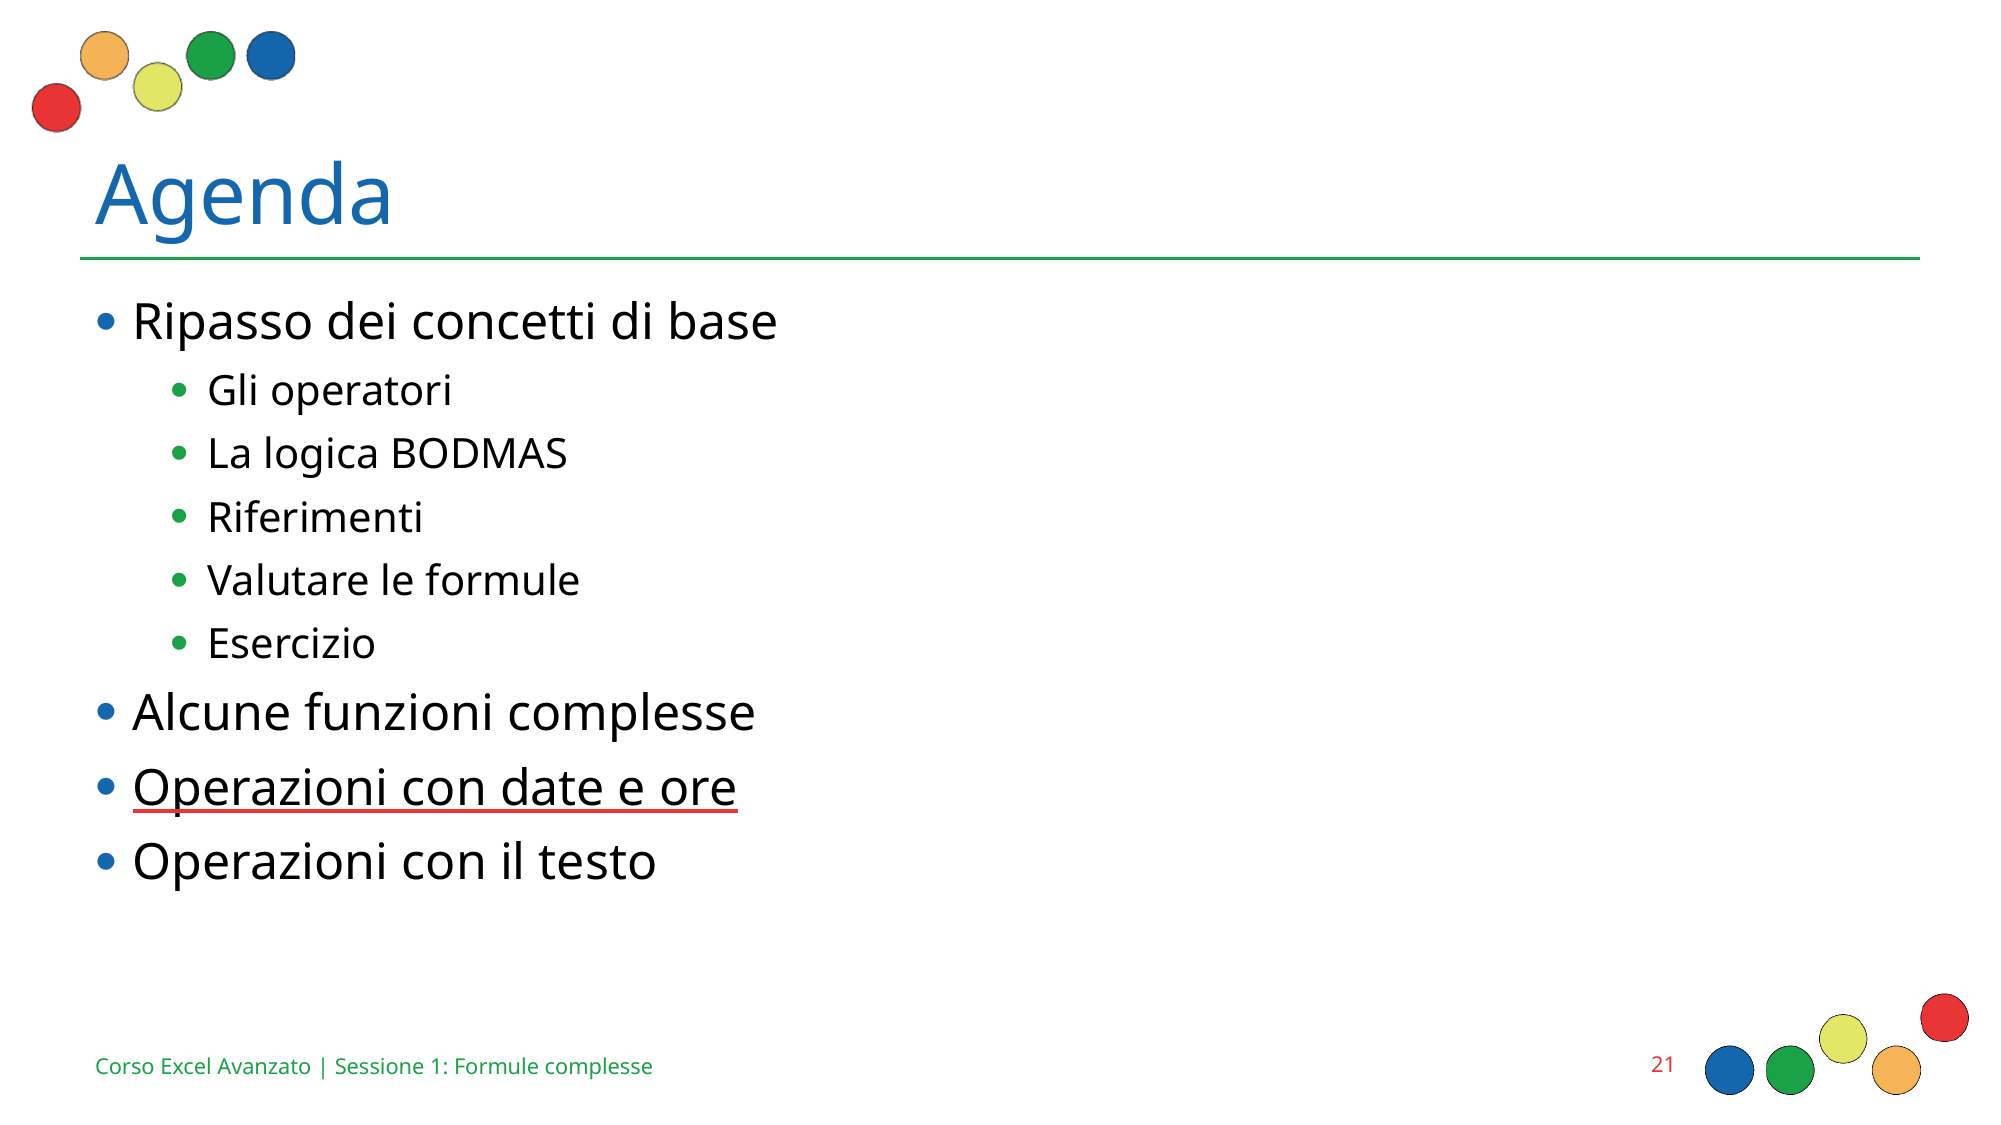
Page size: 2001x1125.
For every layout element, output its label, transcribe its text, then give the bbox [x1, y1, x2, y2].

title Agenda [80, 123, 1920, 259]
picture [1704, 990, 1971, 1096]
footer Corso Excel Avanzato | Sessione 1: Formule complesse [80, 1035, 1571, 1096]
list Ripasso dei concetti di base Gli operatori La logica BODMAS Riferimenti Valutare le formule Esercizio Alcune funzioni complesse Operazioni con date e ore Operazioni con il testo [80, 278, 1920, 1011]
picture [29, 30, 295, 135]
slide_number 21 [1583, 1035, 1692, 1096]
